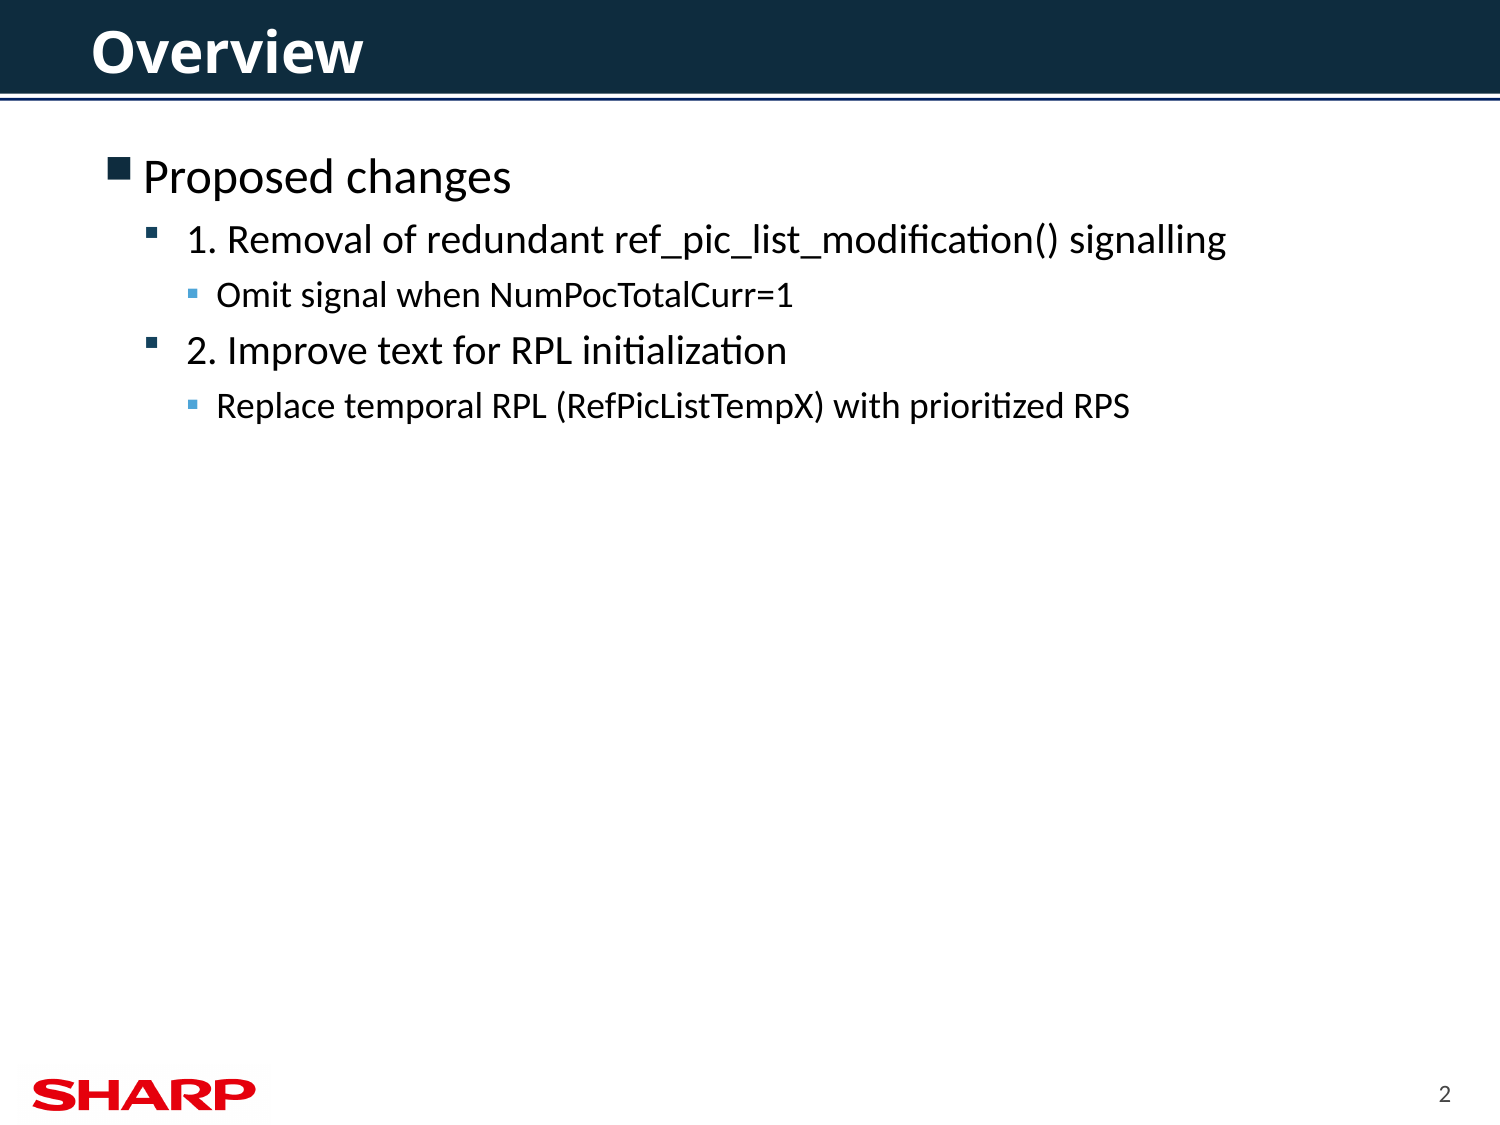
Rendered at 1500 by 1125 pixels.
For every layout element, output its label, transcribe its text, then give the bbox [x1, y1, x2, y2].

list Proposed changes 1. Removal of redundant ref_pic_list_modification() signalling Omit signal when NumPocTotalCurr=1 2. Improve text for RPL initialization Replace temporal RPL (RefPicListTempX) with prioritized RPS [74, 128, 1426, 1051]
slide_number 2 [1345, 1062, 1467, 1108]
title Overview [74, 15, 1426, 85]
picture [17, 1064, 271, 1125]
